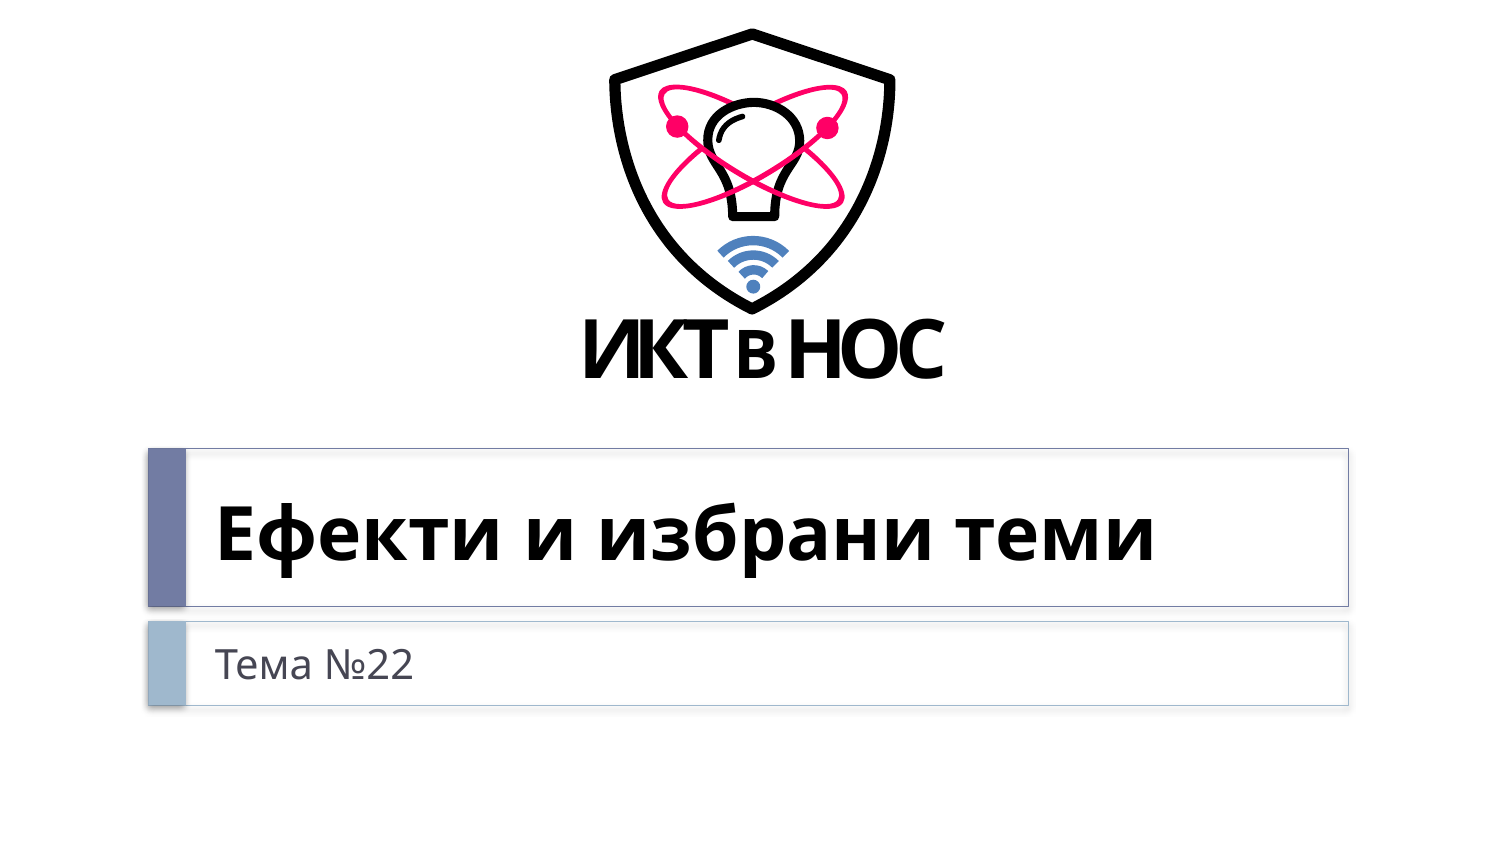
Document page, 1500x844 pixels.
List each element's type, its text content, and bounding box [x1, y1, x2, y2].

title Ефекти и избрани теми [200, 478, 1325, 600]
subtitle Тема №22 [200, 630, 1325, 697]
